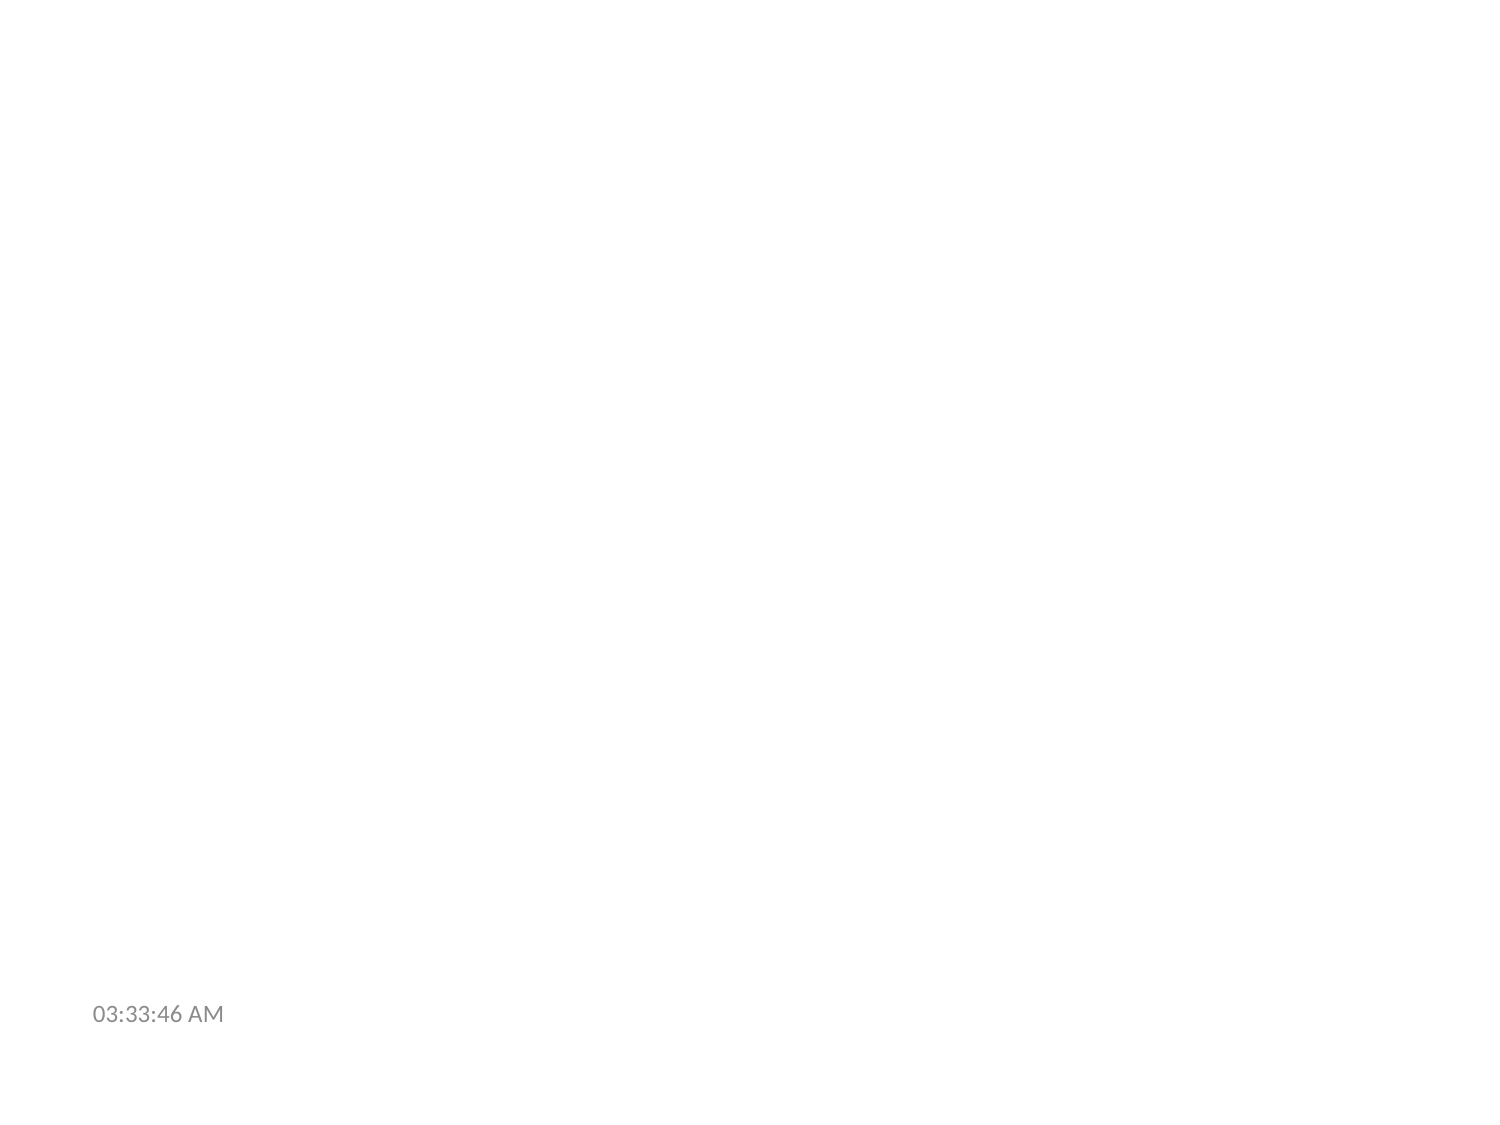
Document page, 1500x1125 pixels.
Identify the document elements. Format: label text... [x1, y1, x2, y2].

text_box 3:35:09 PM [77, 982, 428, 1043]
